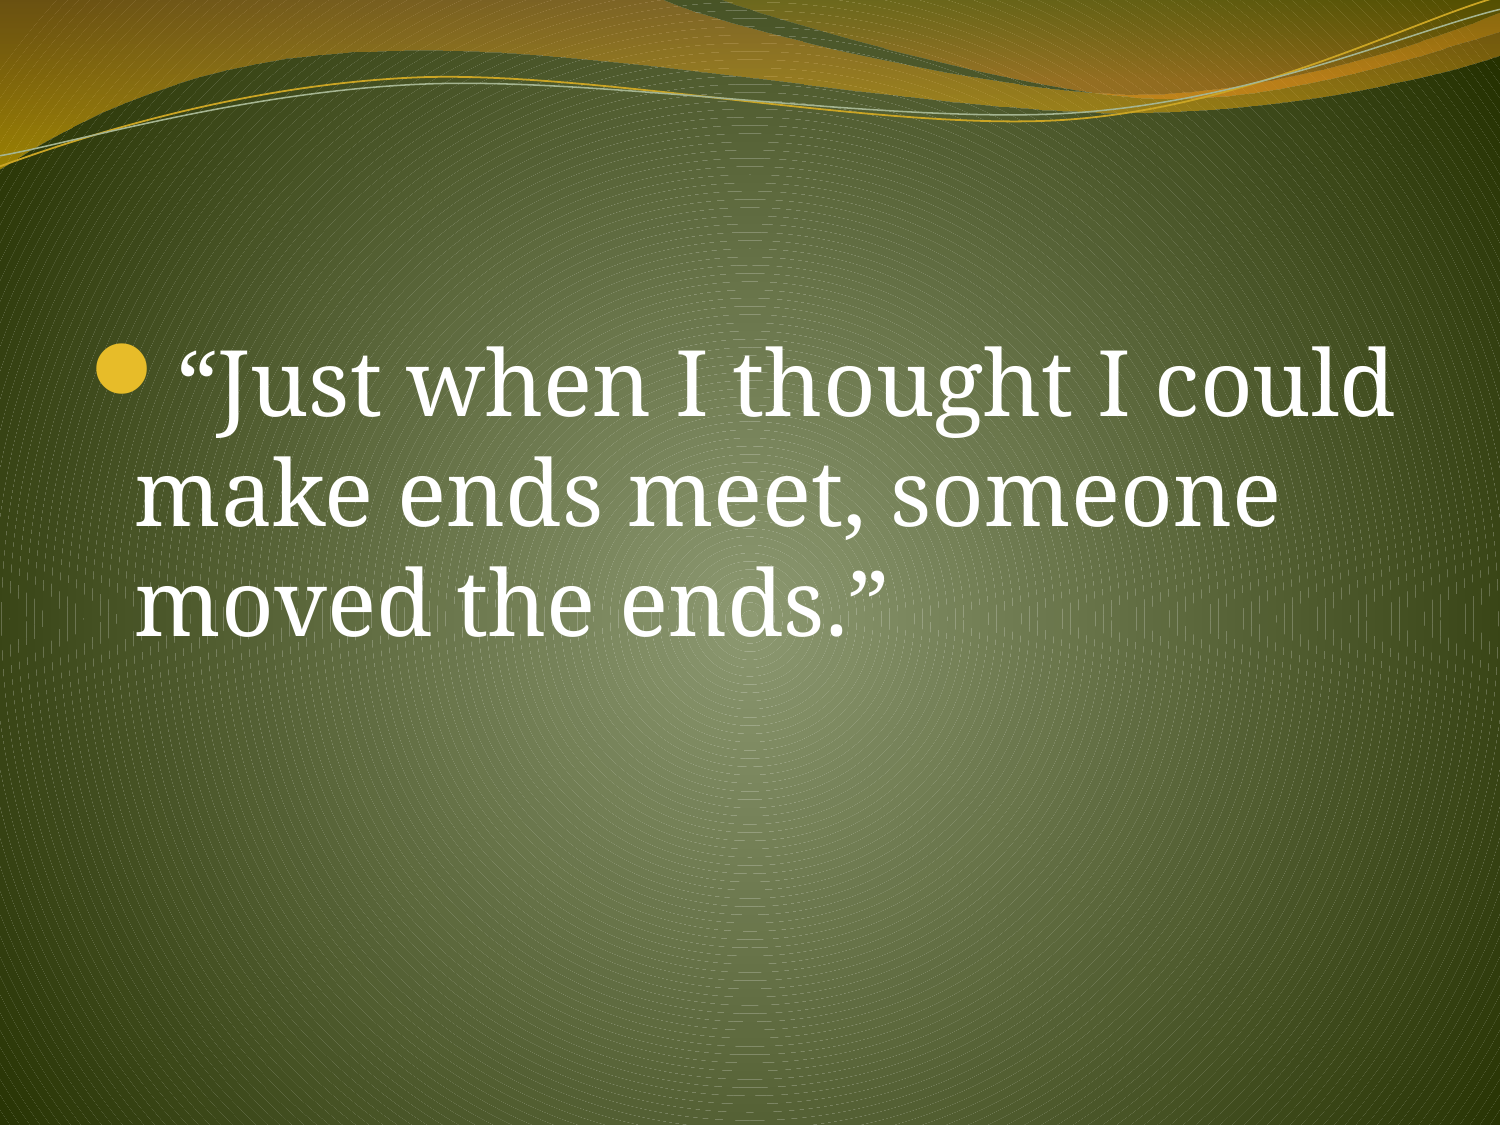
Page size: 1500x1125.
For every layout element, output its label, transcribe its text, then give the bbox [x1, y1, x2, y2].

list “Just when I thought I could make ends meet, someone moved the ends.” [75, 317, 1425, 1038]
